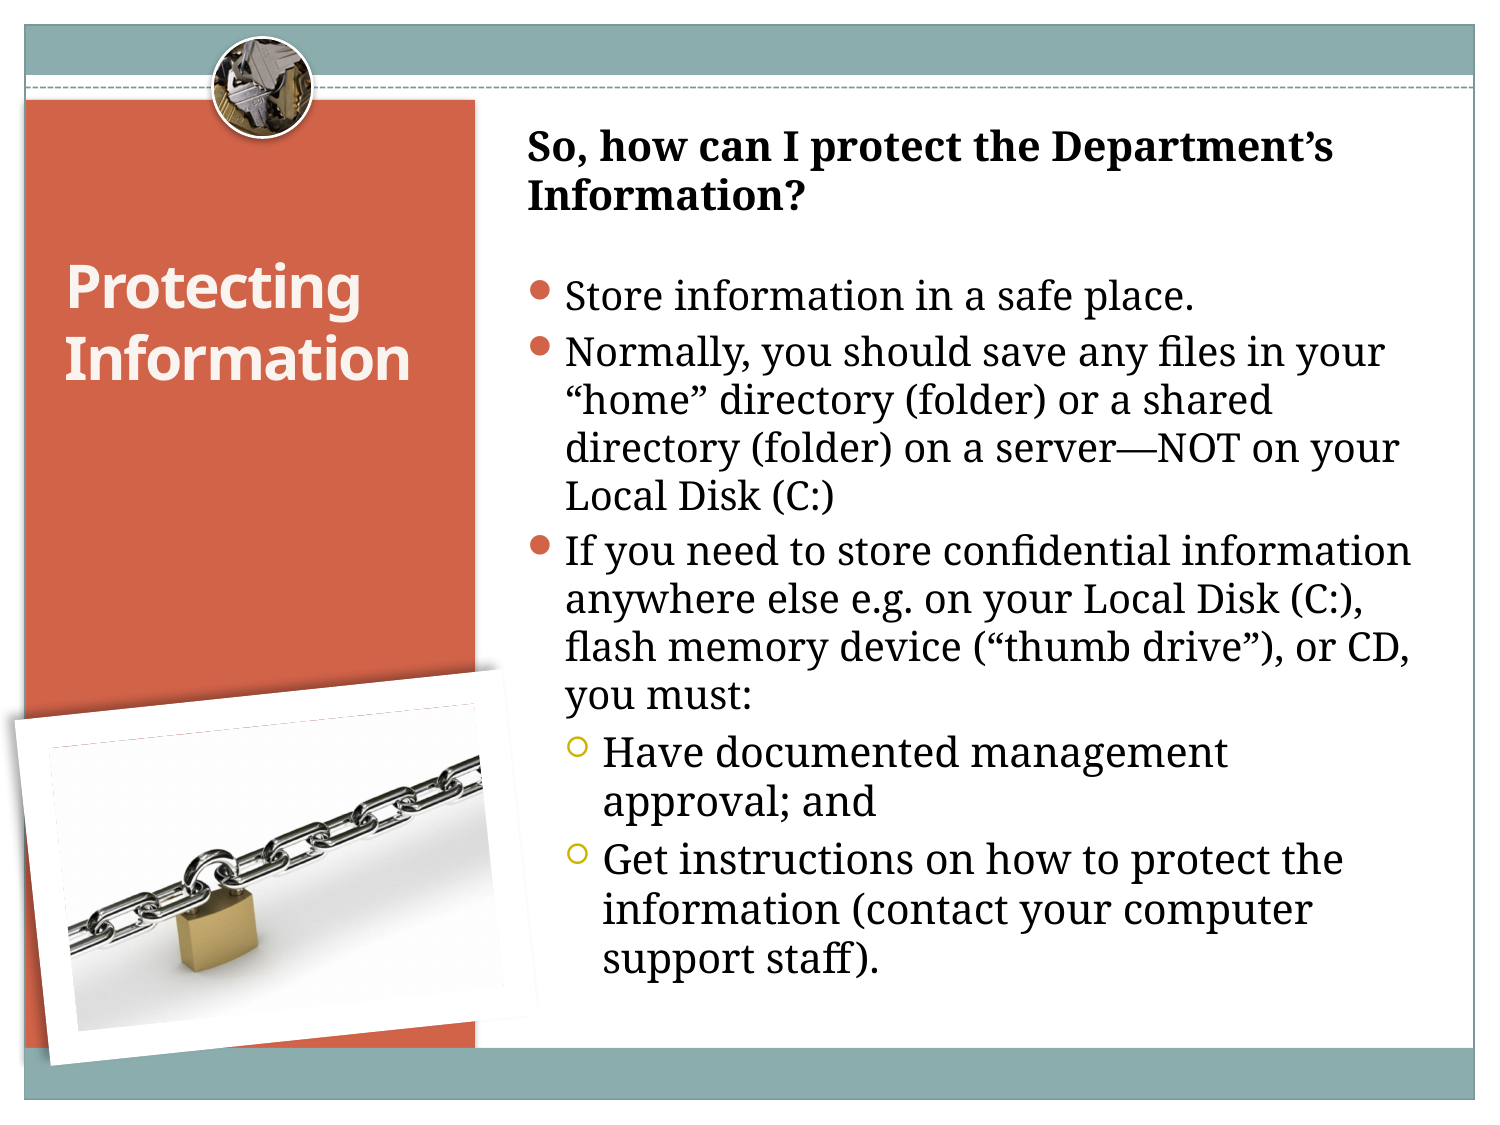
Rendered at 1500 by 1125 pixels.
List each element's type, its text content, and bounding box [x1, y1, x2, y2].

title Protecting Information [50, 174, 463, 400]
picture [49, 704, 503, 1031]
list So, how can I protect the Department’s Information? Store information in a safe place. Normally, you should save any files in your “home” directory (folder) or a shared directory (folder) on a server—NOT on your Local Disk (C:) If you need to store confidential information anywhere else e.g. on your Local Disk (C:), flash memory device (“thumb drive”), or CD, you must: Have documented management approval; and Get instructions on how to protect the information (contact your computer support staff). [512, 112, 1438, 1000]
picture [214, 39, 311, 136]
